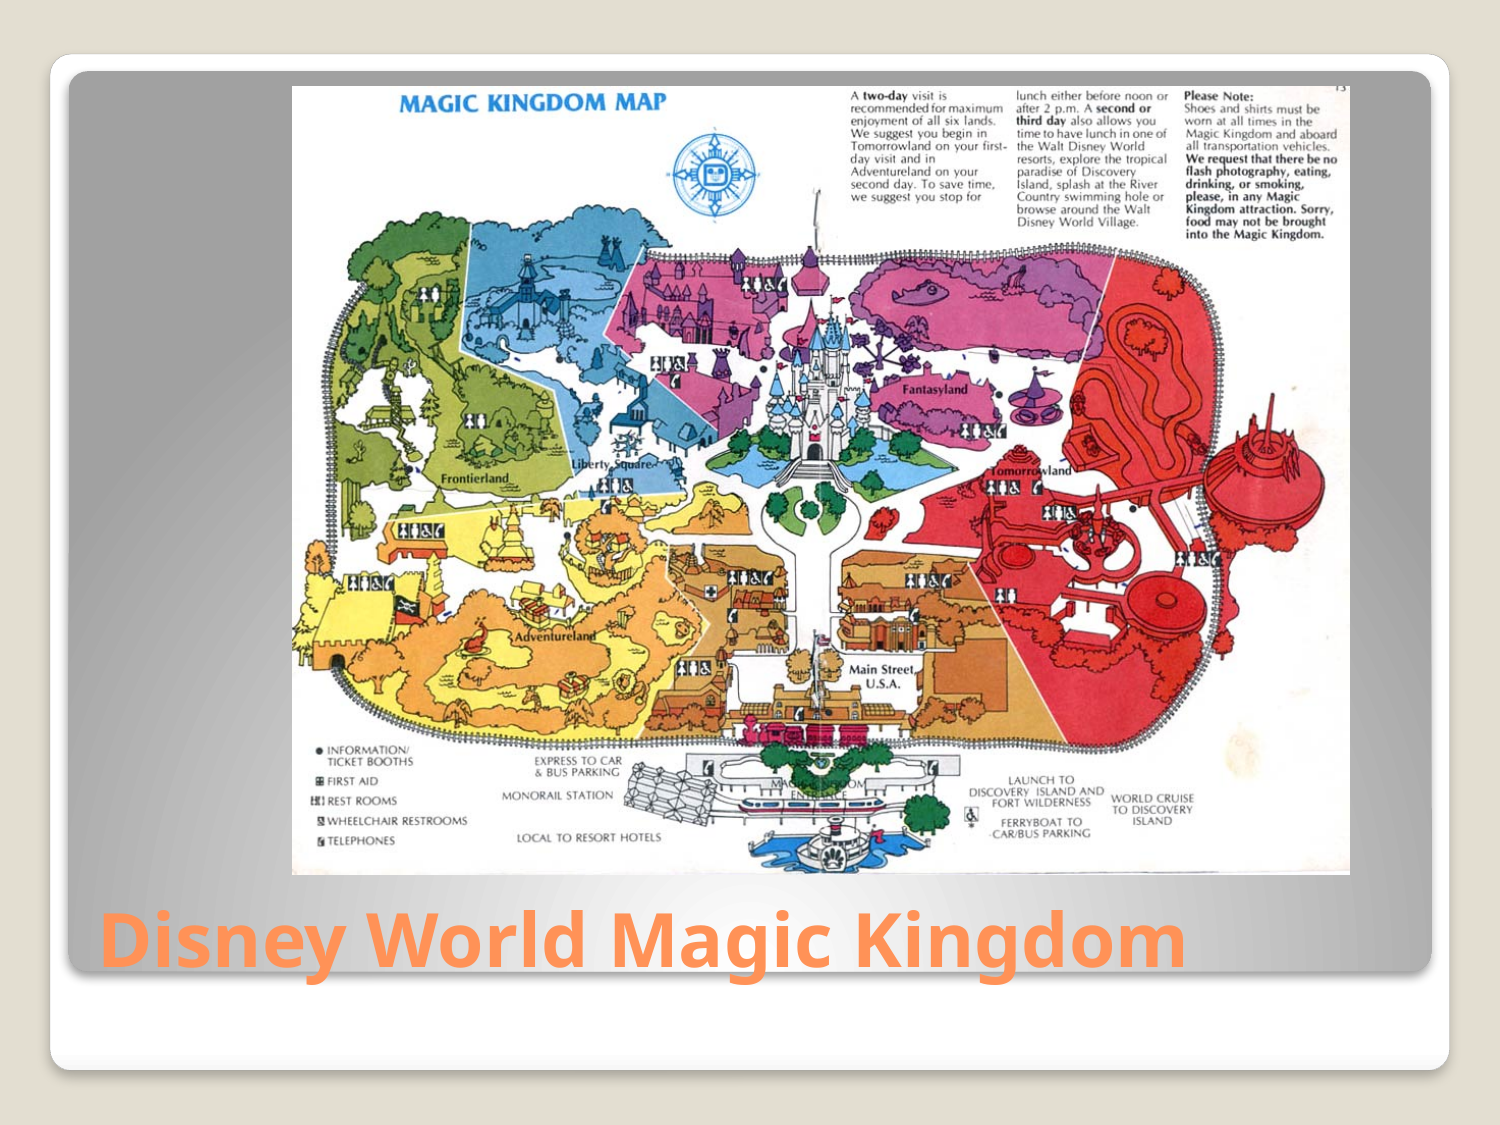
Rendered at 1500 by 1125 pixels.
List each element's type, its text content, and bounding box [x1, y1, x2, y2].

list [292, 86, 1351, 875]
title Disney World Magic Kingdom [82, 817, 1425, 990]
